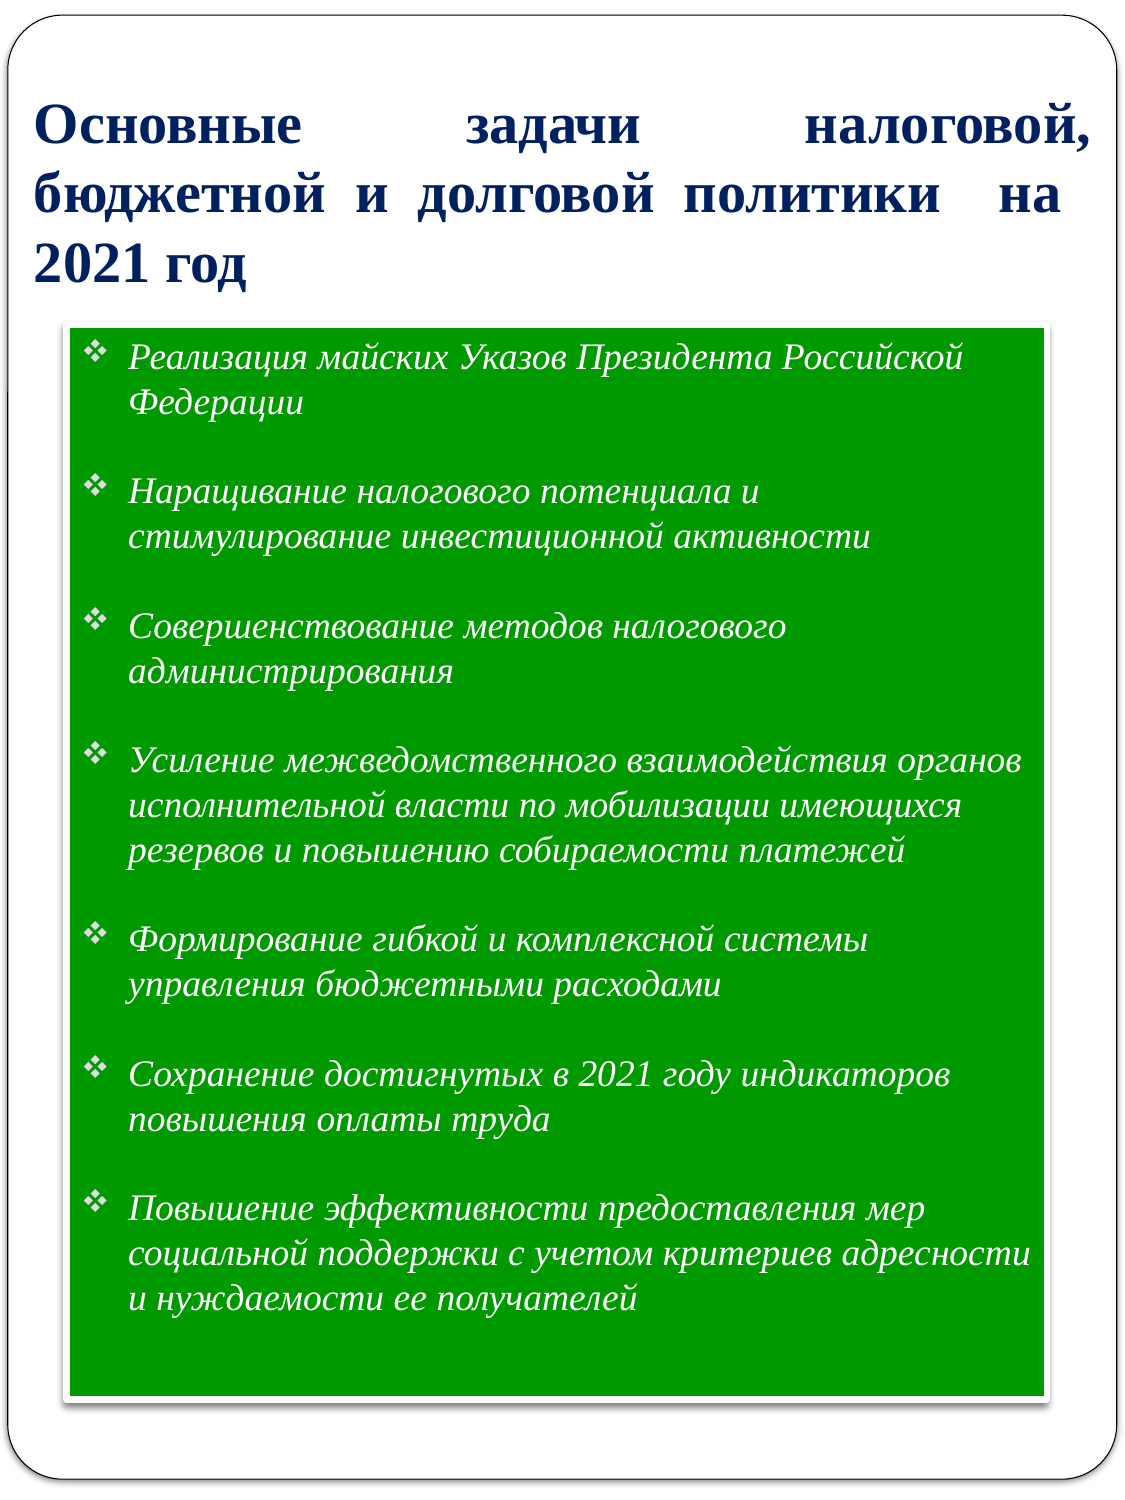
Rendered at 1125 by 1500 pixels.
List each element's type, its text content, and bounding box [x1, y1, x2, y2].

title Основные задачи налоговой, бюджетной и долговой политики на 2021 год [19, 59, 1106, 310]
list Реализация майских Указов Президента Российской Федерации Наращивание налогового потенциала и стимулирование инвестиционной активности Совершенствование методов налогового администрирования Усиление межведомственного взаимодействия органов исполнительной власти по мобилизации имеющихся резервов и повышению собираемости платежей Формирование гибкой и комплексной системы управления бюджетными расходами Сохранение достигнутых в 2021 году индикаторов повышения оплаты труда Повышение эффективности предоставления мер социальной поддержки с учетом критериев адресности и нуждаемости ее получателей [63, 322, 1050, 1403]
